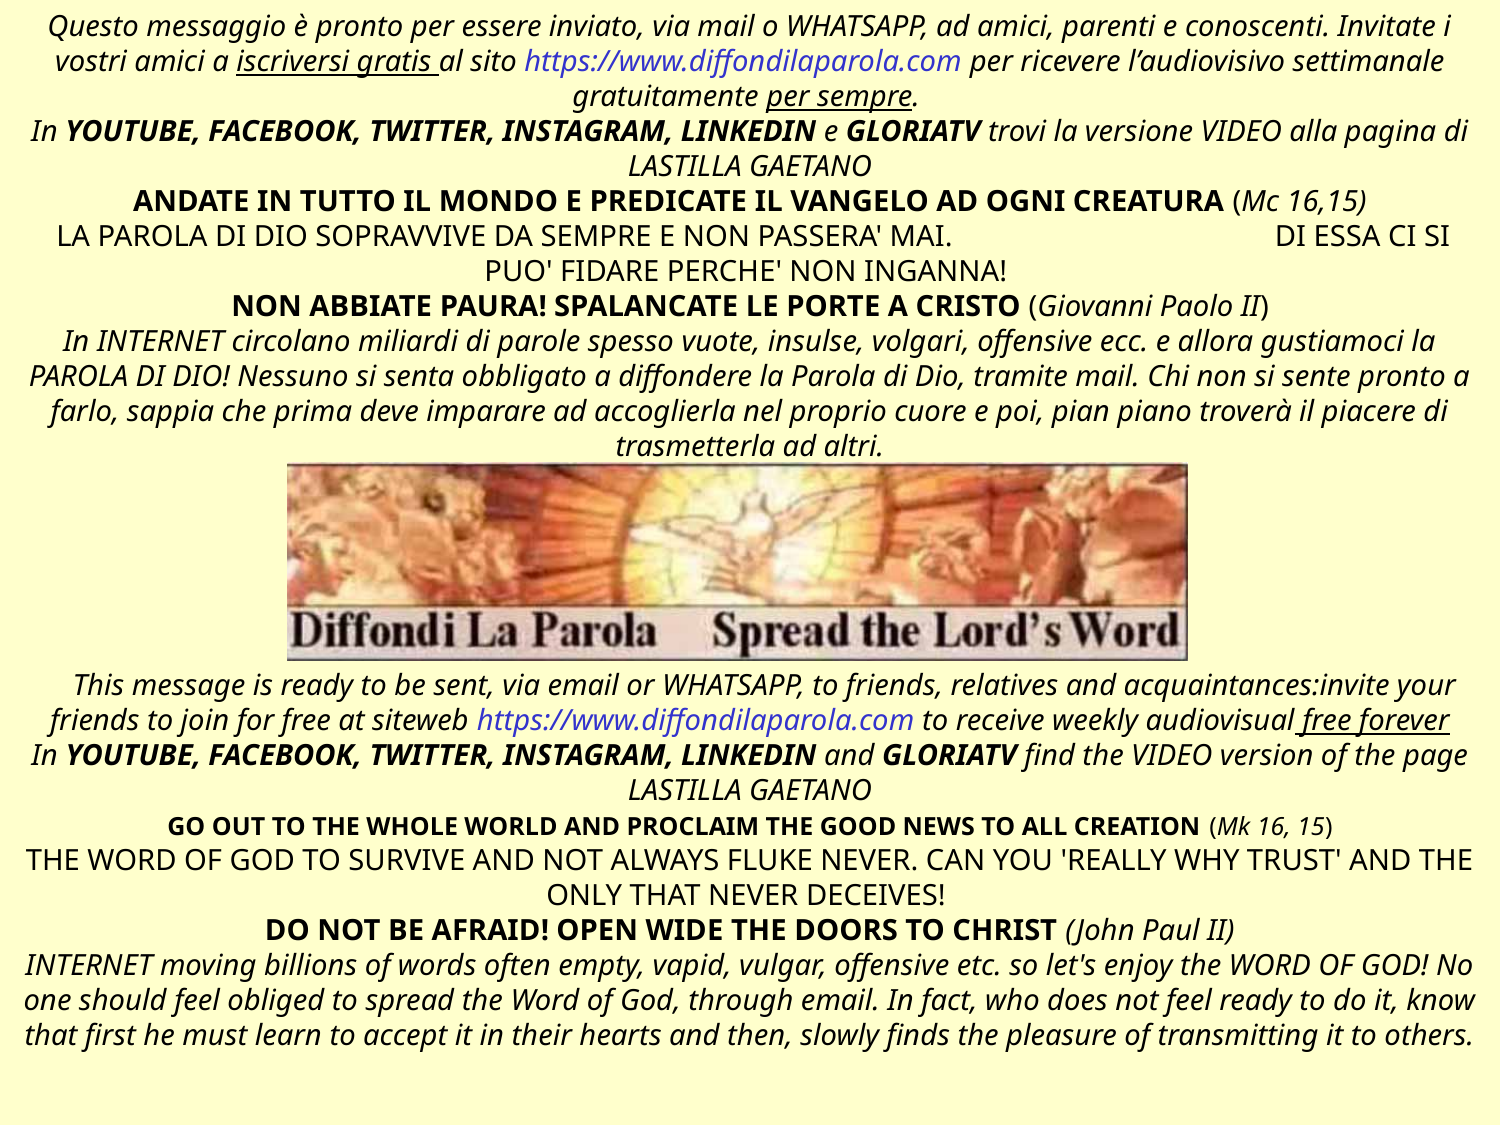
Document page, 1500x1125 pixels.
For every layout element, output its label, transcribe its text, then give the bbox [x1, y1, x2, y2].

text_box Questo messaggio è pronto per essere inviato, via mail o WHATSAPP, ad amici, parenti e conoscenti. Invitate i vostri amici a iscriversi gratis al sito https://www.diffondilaparola.com per ricevere l’audiovisivo settimanale gratuitamente per sempre. In YOUTUBE, FACEBOOK, TWITTER, INSTAGRAM, LINKEDIN e GLORIATV trovi la versione VIDEO alla pagina di LASTILLA GAETANO ANDATE IN TUTTO IL MONDO E PREDICATE IL VANGELO AD OGNI CREATURA (Mc 16,15) LA PAROLA DI DIO SOPRAVVIVE DA SEMPRE E NON PASSERA' MAI. DI ESSA CI SI PUO' FIDARE PERCHE' NON INGANNA! NON ABBIATE PAURA! SPALANCATE LE PORTE A CRISTO (Giovanni Paolo II) In INTERNET circolano miliardi di parole spesso vuote, insulse, volgari, offensive ecc. e allora gustiamoci la PAROLA DI DIO! Nessuno si senta obbligato a diffondere la Parola di Dio, tramite mail. Chi non si sente pronto a farlo, sappia che prima deve imparare ad accoglierla nel proprio cuore e poi, pian piano troverà il piacere di trasmetterla ad altri. This message is ready to be sent, via email or WHATSAPP, to friends, relatives and acquaintances:invite your friends to join for free at siteweb https://www.diffondilaparola.com to receive weekly audiovisual free forever In YOUTUBE, FACEBOOK, TWITTER, INSTAGRAM, LINKEDIN and GLORIATV find the VIDEO version of the page LASTILLA GAETANO GO OUT TO THE WHOLE WORLD AND PROCLAIM THE GOOD NEWS TO ALL CREATION (Mk 16, 15) THE WORD OF GOD TO SURVIVE AND NOT ALWAYS FLUKE NEVER. CAN YOU 'REALLY WHY TRUST' AND THE ONLY THAT NEVER DECEIVES! DO NOT BE AFRAID! OPEN WIDE THE DOORS TO CHRIST (John Paul II) INTERNET moving billions of words often empty, vapid, vulgar, offensive etc. so let's enjoy the WORD OF GOD! No one should feel obliged to spread the Word of God, through email. In fact, who does not feel ready to do it, know that first he must learn to accept it in their hearts and then, slowly finds the pleasure of transmitting it to others. [0, 0, 1500, 1059]
picture [287, 462, 1188, 661]
